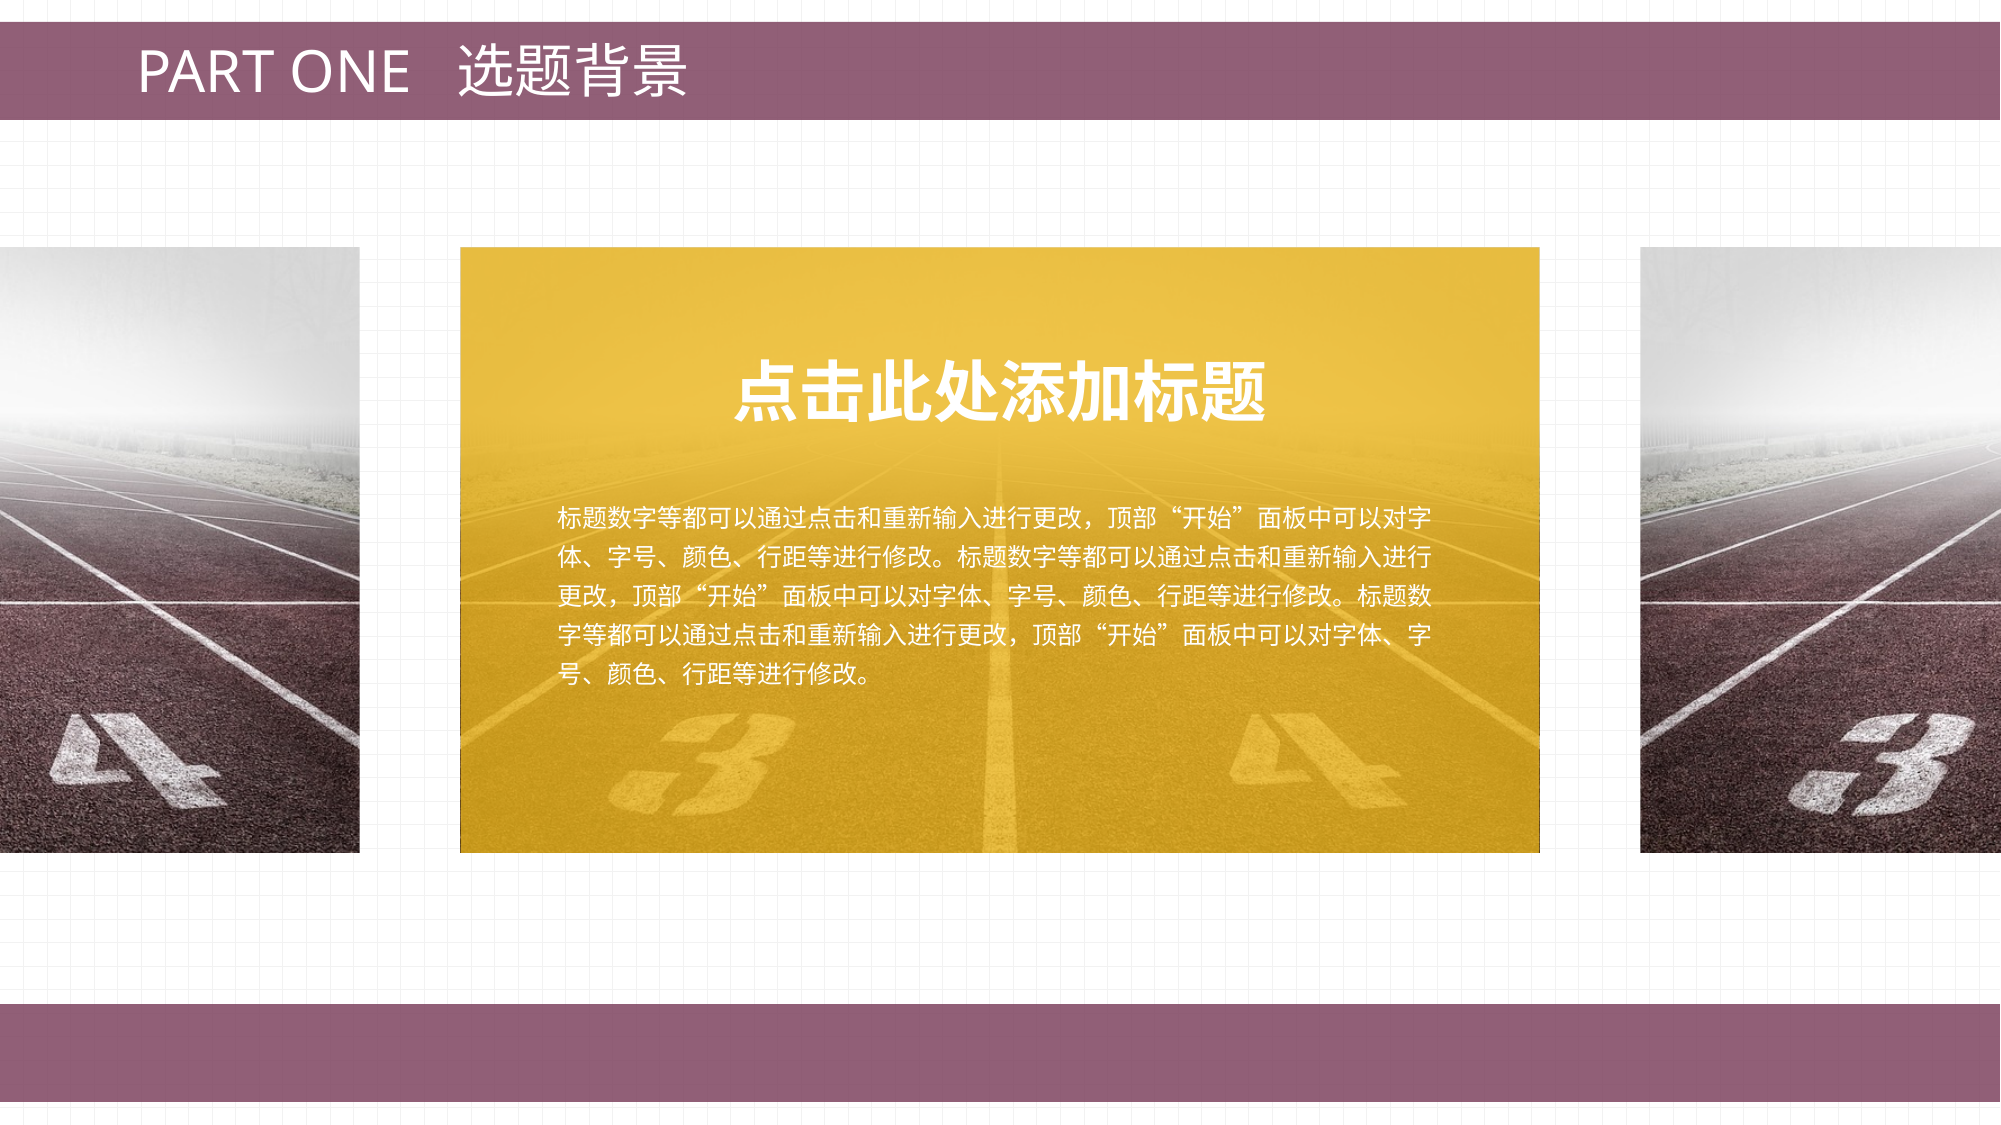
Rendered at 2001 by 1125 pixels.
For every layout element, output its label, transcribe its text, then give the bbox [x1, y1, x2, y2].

picture [0, 247, 360, 853]
text_box PART ONE 选题背景 [121, 34, 921, 122]
picture [1640, 247, 2001, 853]
picture [460, 247, 1540, 853]
